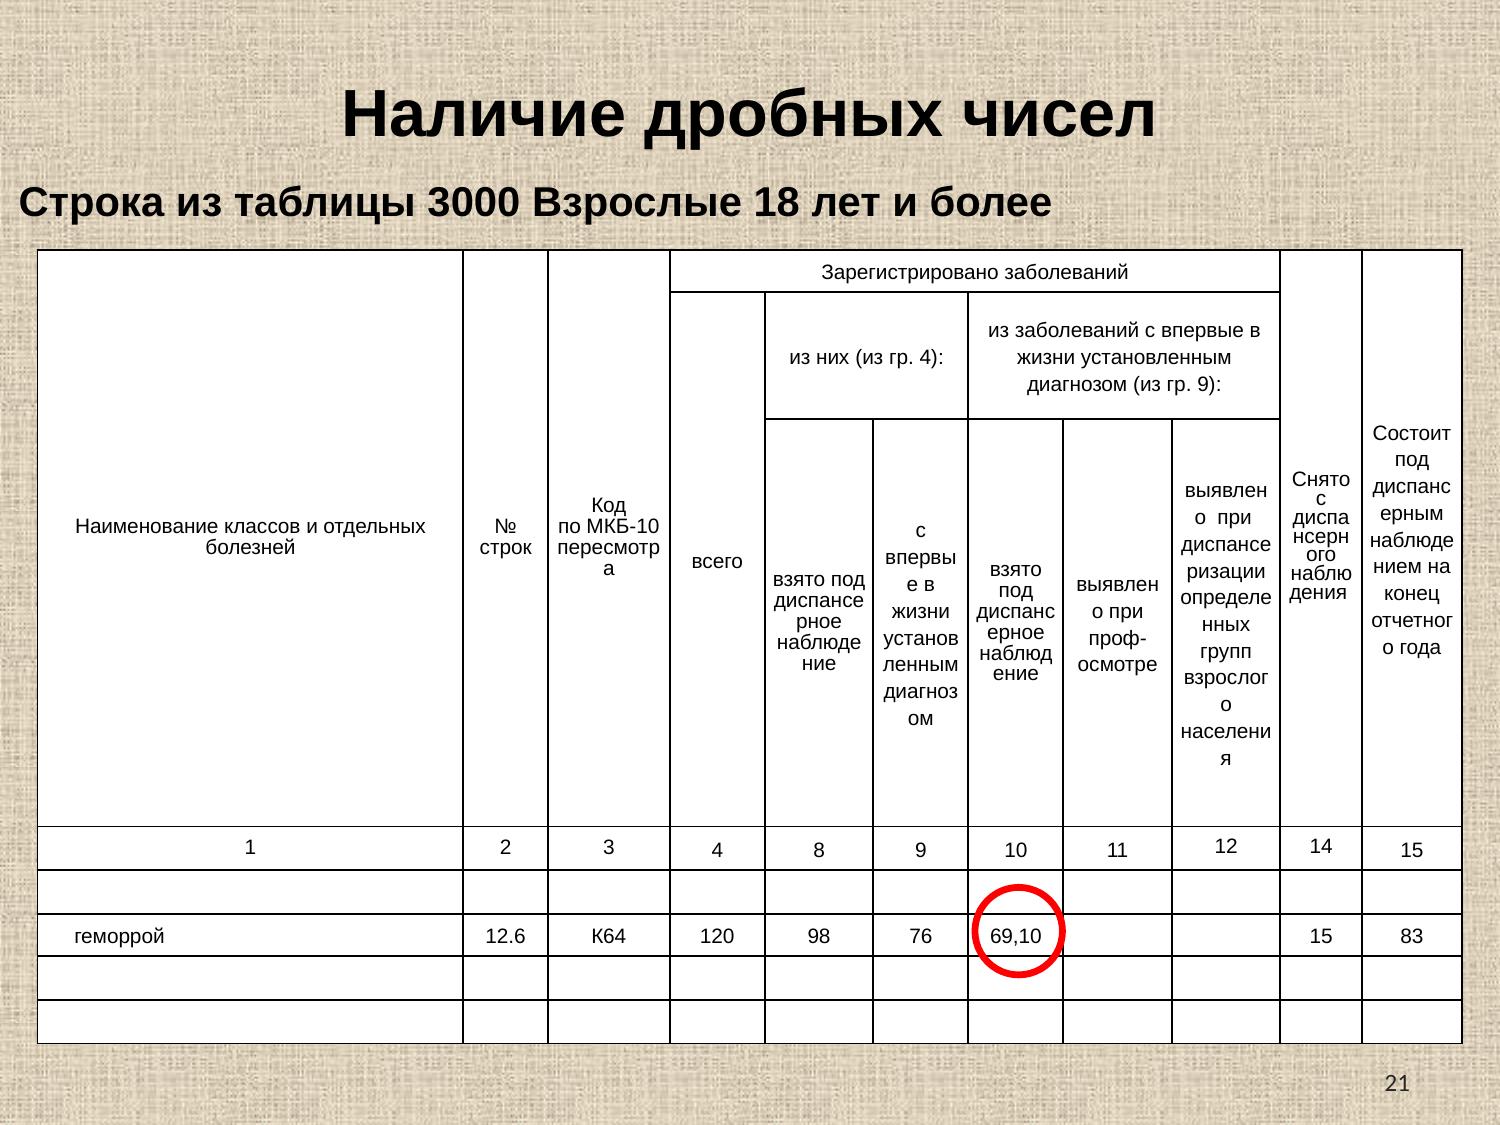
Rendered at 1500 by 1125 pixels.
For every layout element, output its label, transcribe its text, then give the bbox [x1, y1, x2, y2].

table_cell [1064, 915, 1171, 955]
table_cell [1173, 915, 1279, 955]
table_cell [549, 871, 669, 913]
table_cell [464, 957, 547, 999]
table_cell [671, 1001, 764, 1043]
table_cell [1281, 871, 1361, 913]
table_cell 15 [1363, 827, 1461, 869]
title Наличие дробных чисел [75, 45, 1425, 175]
picture [0, 0, 1500, 1125]
table_cell [1363, 871, 1461, 913]
table_cell [766, 957, 872, 999]
table_cell К64 [549, 915, 669, 955]
table_cell всего [671, 293, 764, 826]
table_cell 10 [969, 827, 1062, 869]
table_cell [766, 871, 872, 913]
table_cell с впервые в жизни установленным диагнозом [874, 420, 967, 826]
table_cell [874, 871, 967, 913]
table_cell 12.6 [464, 915, 547, 955]
table_header Состоит под диспансерным наблюдением на конец отчетного года [1363, 251, 1461, 826]
table_cell [1281, 957, 1361, 999]
text_box Строка из таблицы 3000 Взрослые 18 лет и более [3, 167, 1069, 233]
table_cell [874, 957, 967, 999]
table_cell из них (из гр. 4): [766, 293, 967, 418]
table_header Снято с диспансерного наблюдения [1281, 251, 1361, 826]
table_cell геморрой [38, 915, 462, 955]
table_cell [38, 1001, 462, 1043]
table_cell [1363, 1001, 1461, 1043]
table_cell [969, 1001, 1062, 1043]
table_cell [671, 871, 764, 913]
table_cell [549, 957, 669, 999]
table_cell 14 [1281, 827, 1361, 869]
table_cell выявлено при диспансеризации определенных групп взрослого населения [1173, 420, 1279, 826]
table_cell 11 [1064, 827, 1171, 869]
table_cell [874, 1001, 967, 1043]
table_cell [1064, 871, 1171, 913]
table_header № строк [464, 251, 547, 826]
table_cell [1173, 871, 1279, 913]
table_header Код по МКБ-10 пересмотра [549, 251, 669, 826]
table_cell 98 [766, 915, 872, 955]
table_cell [1363, 957, 1461, 999]
table_cell 76 [874, 915, 967, 955]
table_header Наименование классов и отдельных болезней [38, 251, 462, 826]
table_header Зарегистрировано заболеваний [671, 251, 1279, 291]
table_cell 120 [671, 915, 764, 955]
table_cell [1173, 957, 1279, 999]
table_cell [766, 1001, 872, 1043]
table_cell [969, 871, 1062, 913]
table_cell выявлено при проф-осмотре [1064, 420, 1171, 826]
table_cell [464, 1001, 547, 1043]
table_cell 12 [1173, 827, 1279, 869]
table_cell 9 [874, 827, 967, 869]
table_cell 4 [671, 827, 764, 869]
table_cell 83 [1363, 915, 1461, 955]
table_cell 3 [549, 827, 669, 869]
table_cell [671, 957, 764, 999]
table_cell 2 [464, 827, 547, 869]
slide_number 21 [1074, 1062, 1425, 1100]
text_box [972, 885, 1065, 977]
table_cell [38, 957, 462, 999]
table_cell [1281, 1001, 1361, 1043]
table_cell 15 [1281, 915, 1361, 955]
table_cell 1 [38, 827, 462, 869]
table_cell [969, 957, 1062, 999]
table_cell взято под диспансерное наблюдение [969, 420, 1062, 826]
table_cell [1064, 1001, 1171, 1043]
table_cell взято под диспансерное наблюдение [766, 420, 872, 826]
table_cell [38, 871, 462, 913]
table_cell [1173, 1001, 1279, 1043]
table_cell [1064, 957, 1171, 999]
table_cell из заболеваний с впервые в жизни установленным диагнозом (из гр. 9): [969, 293, 1279, 418]
table_cell [549, 1001, 669, 1043]
table_cell 8 [766, 827, 872, 869]
table_cell [464, 871, 547, 913]
table_cell 69,10 [969, 915, 978, 955]
